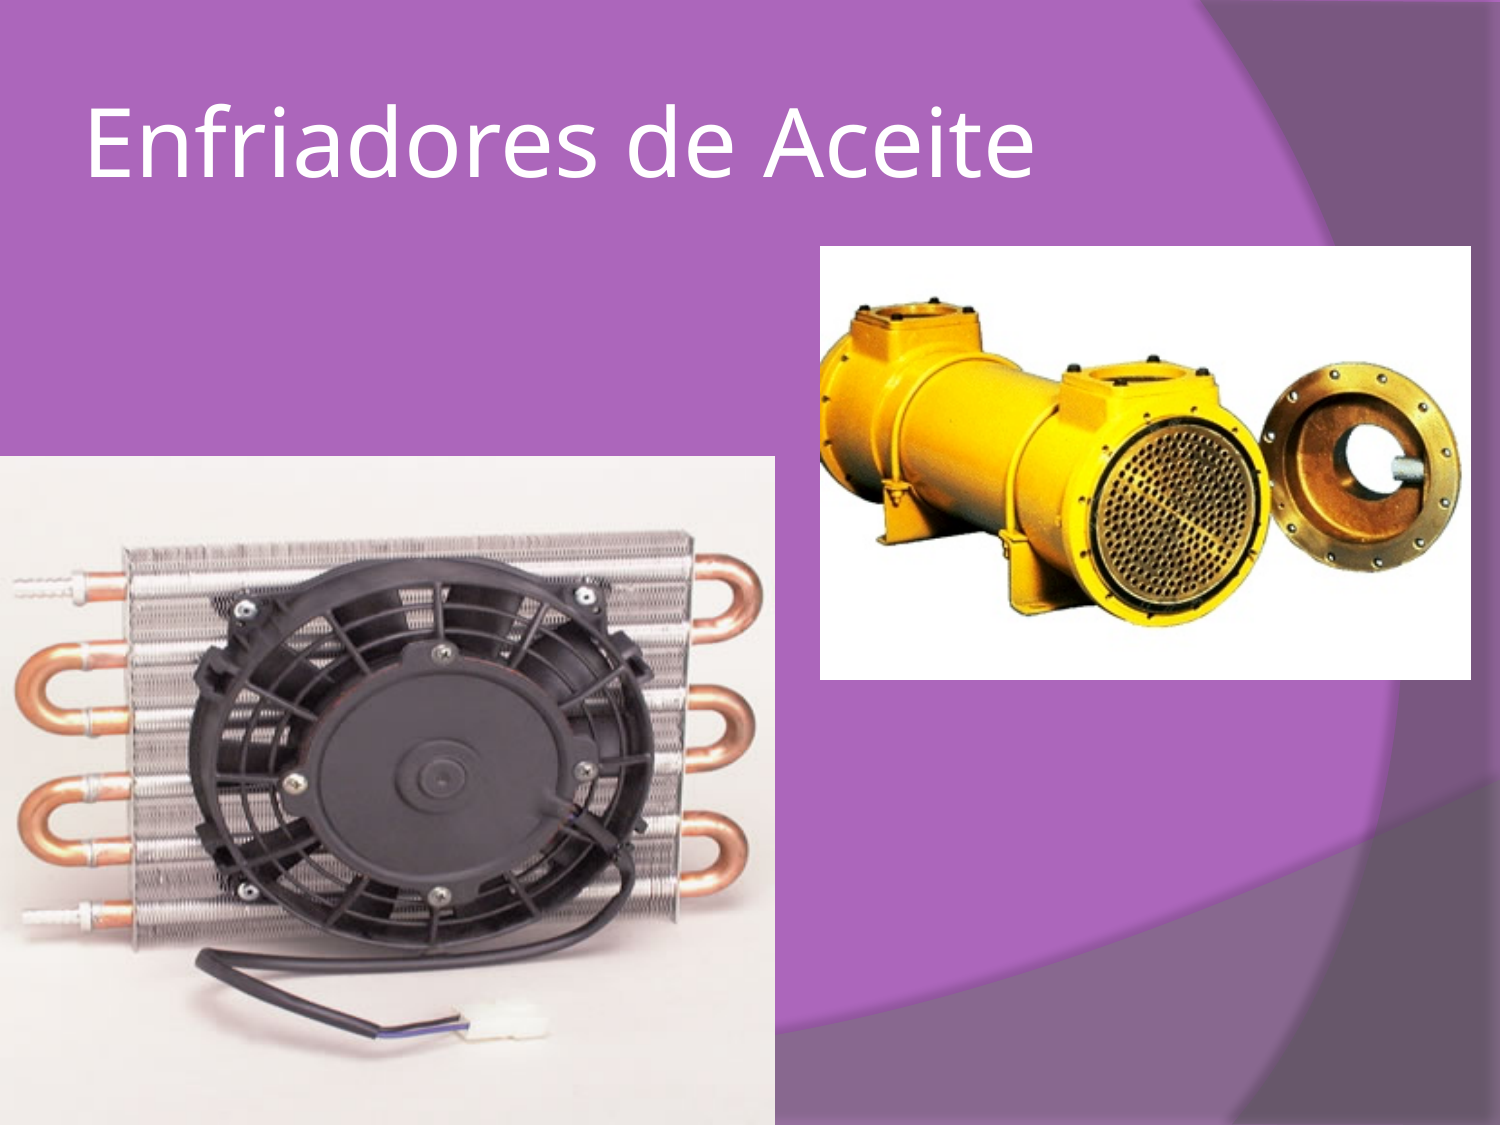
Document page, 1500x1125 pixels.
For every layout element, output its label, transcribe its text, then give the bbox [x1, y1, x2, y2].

picture [0, 456, 776, 1125]
title Enfriadores de Aceite [75, 45, 1300, 233]
picture [819, 245, 1472, 681]
